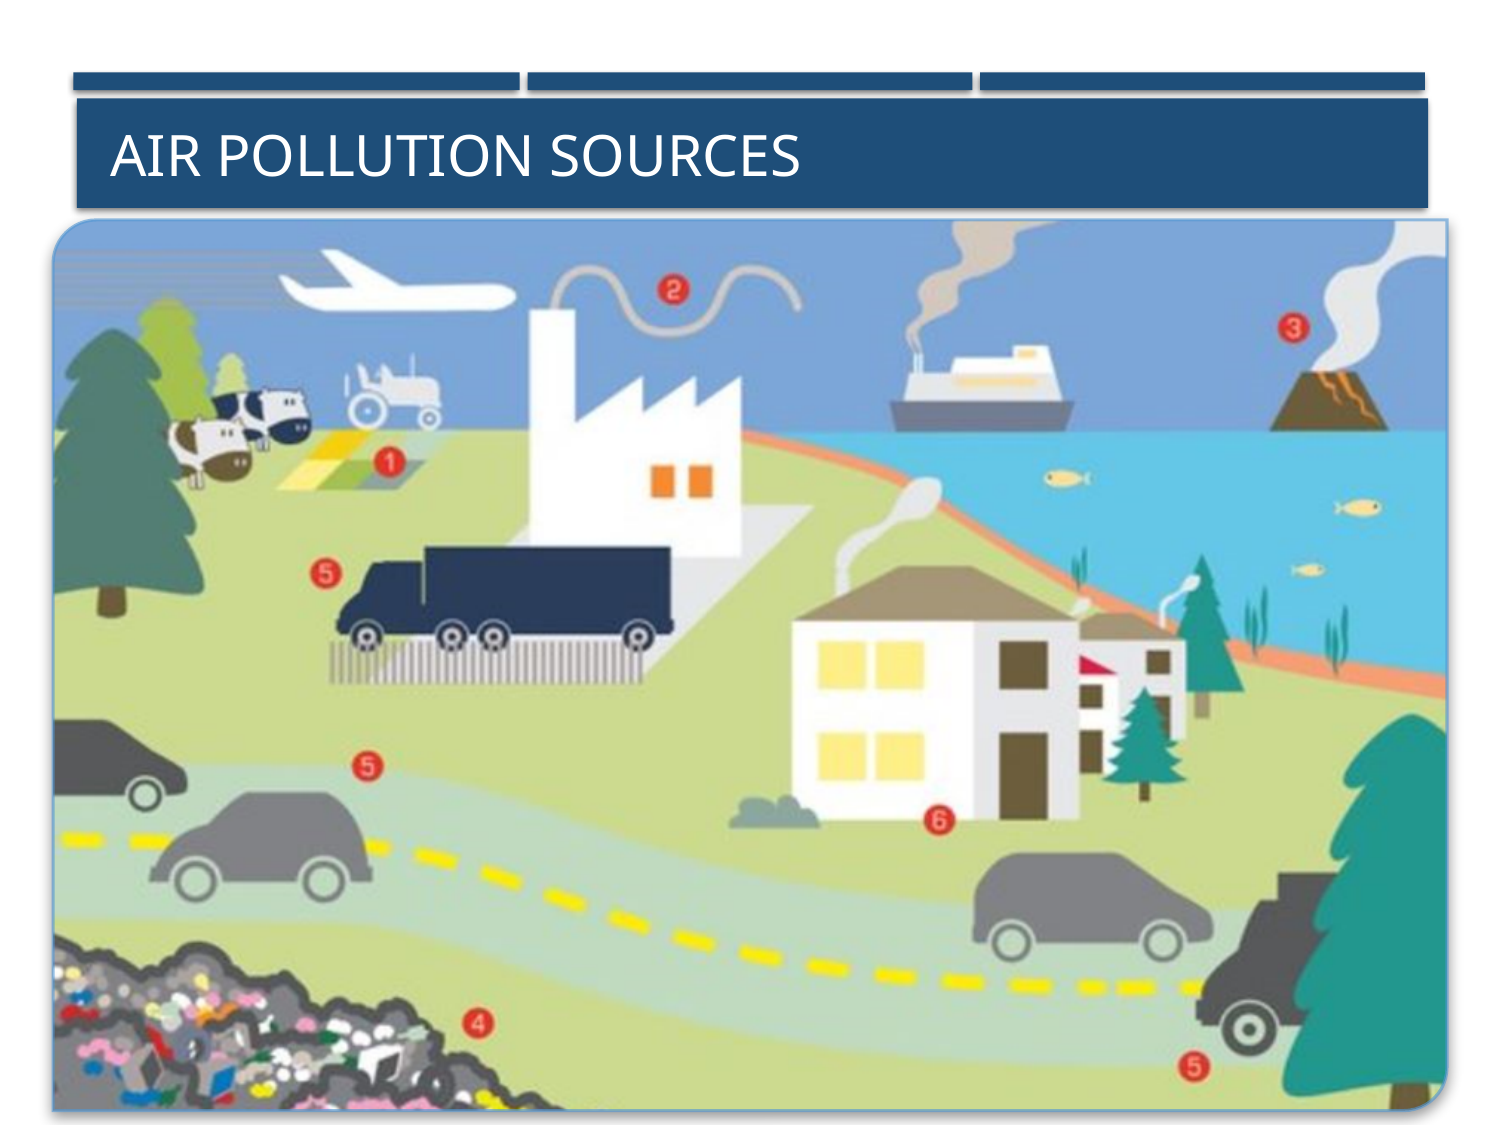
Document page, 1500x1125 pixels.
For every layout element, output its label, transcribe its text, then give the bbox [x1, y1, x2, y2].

picture [52, 219, 1448, 1112]
title Air pollution sources [95, 111, 1406, 196]
